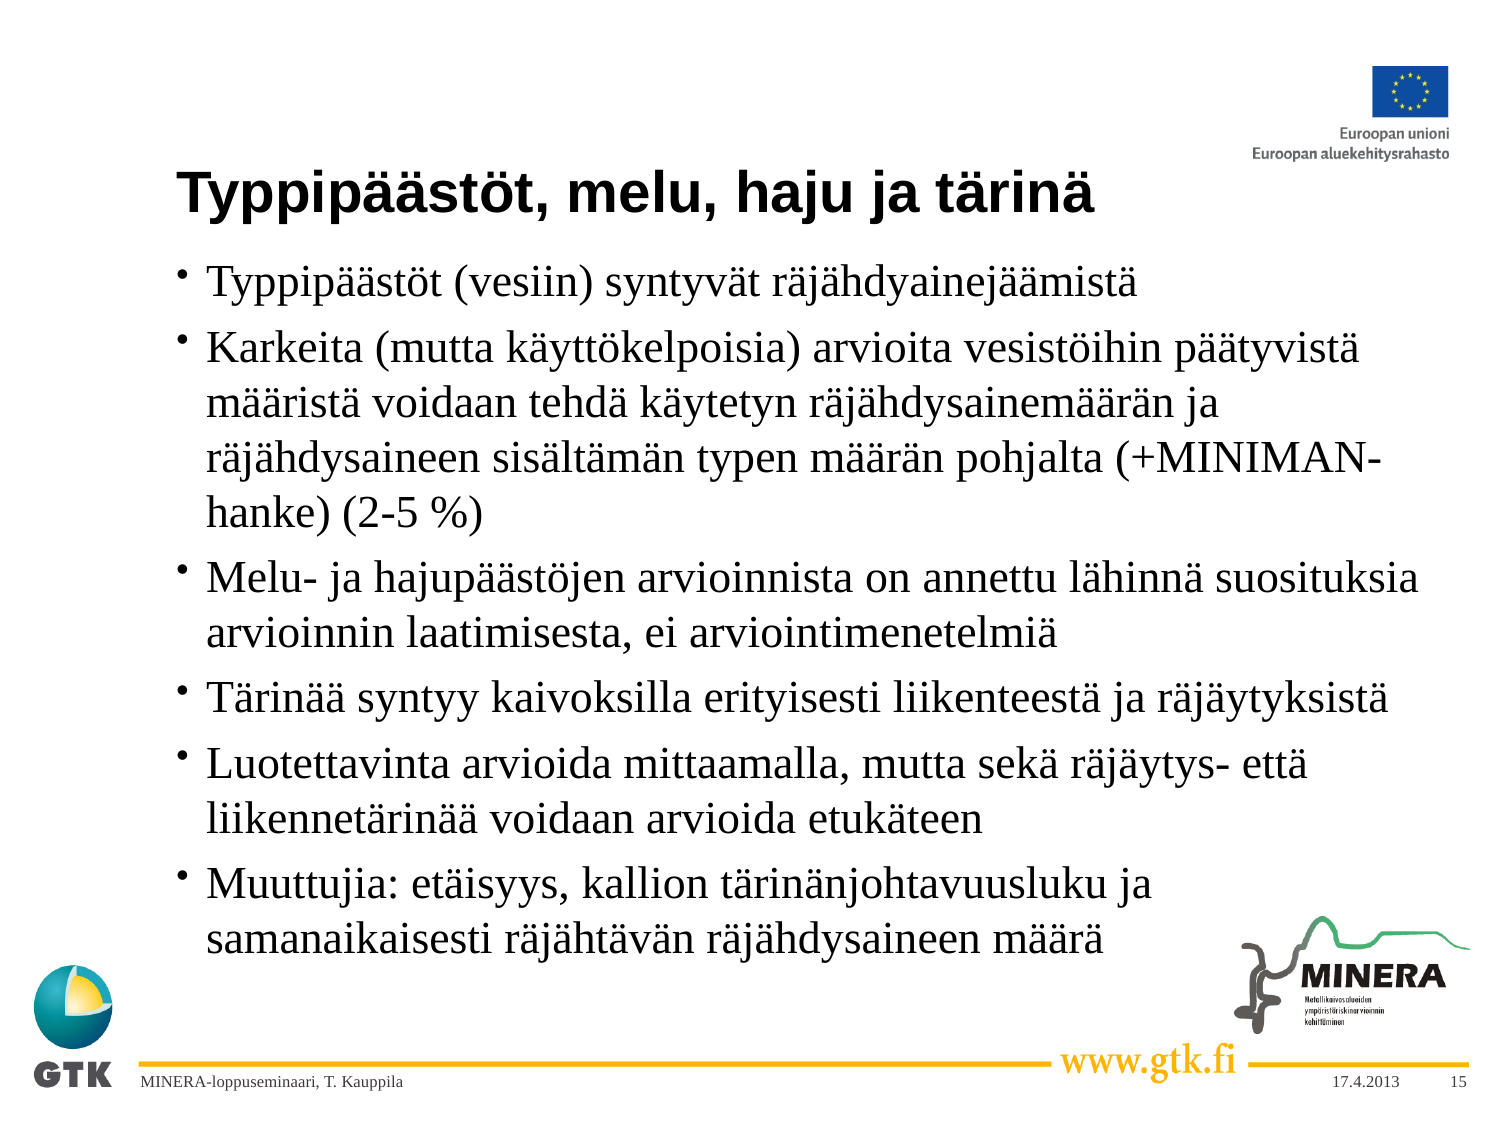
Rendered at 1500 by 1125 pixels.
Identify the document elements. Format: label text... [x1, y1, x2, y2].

picture [131, 916, 1478, 1092]
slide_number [1240, 1069, 1415, 1093]
picture [1253, 66, 1450, 162]
slide_number 15 [1415, 1069, 1483, 1093]
list Typpipäästöt (vesiin) syntyvät räjähdyainejäämistä Karkeita (mutta käyttökelpoisia) arvioita vesistöihin päätyvistä määristä voidaan tehdä käytetyn räjähdysainemäärän ja räjähdysaineen sisältämän typen määrän pohjalta (+MINIMAN-hanke) (2-5 %) Melu- ja hajupäästöjen arvioinnista on annettu lähinnä suosituksia arvioinnin laatimisesta, ei arviointimenetelmiä Tärinää syntyy kaivoksilla erityisesti liikenteestä ja räjäytyksistä Luotettavinta arvioida mittaamalla, mutta sekä räjäytys- että liikennetärinää voidaan arvioida etukäteen Muuttujia: etäisyys, kallion tärinänjohtavuusluku ja samanaikaisesti räjähtävän räjähdysaineen määrä [161, 243, 1448, 1000]
footer MINERA-loppuseminaari, T. Kauppila [125, 1069, 1056, 1093]
title Typpipäästöt, melu, haju ja tärinä [161, 31, 1448, 232]
picture [28, 952, 118, 1094]
